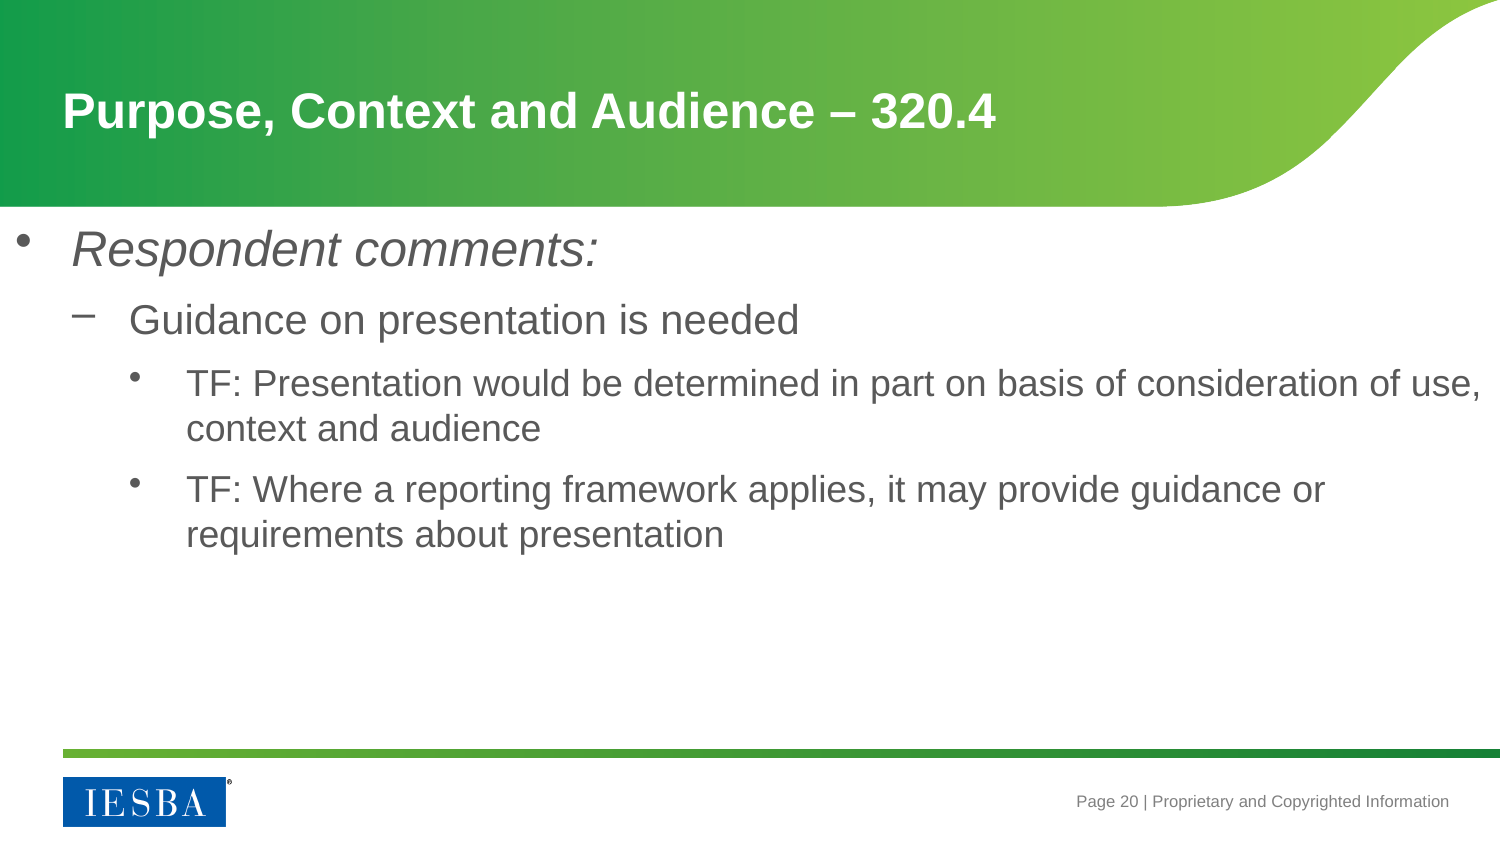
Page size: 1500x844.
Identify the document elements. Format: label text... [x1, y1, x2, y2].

title Purpose, Context and Audience – 320.4 [62, 75, 1300, 142]
picture [0, 0, 1500, 207]
picture [63, 777, 232, 827]
list Respondent comments: Guidance on presentation is needed TF: Presentation would be determined in part on basis of consideration of use, context and audience TF: Where a reporting framework applies, it may provide guidance or requirements about presentation [0, 209, 1500, 747]
